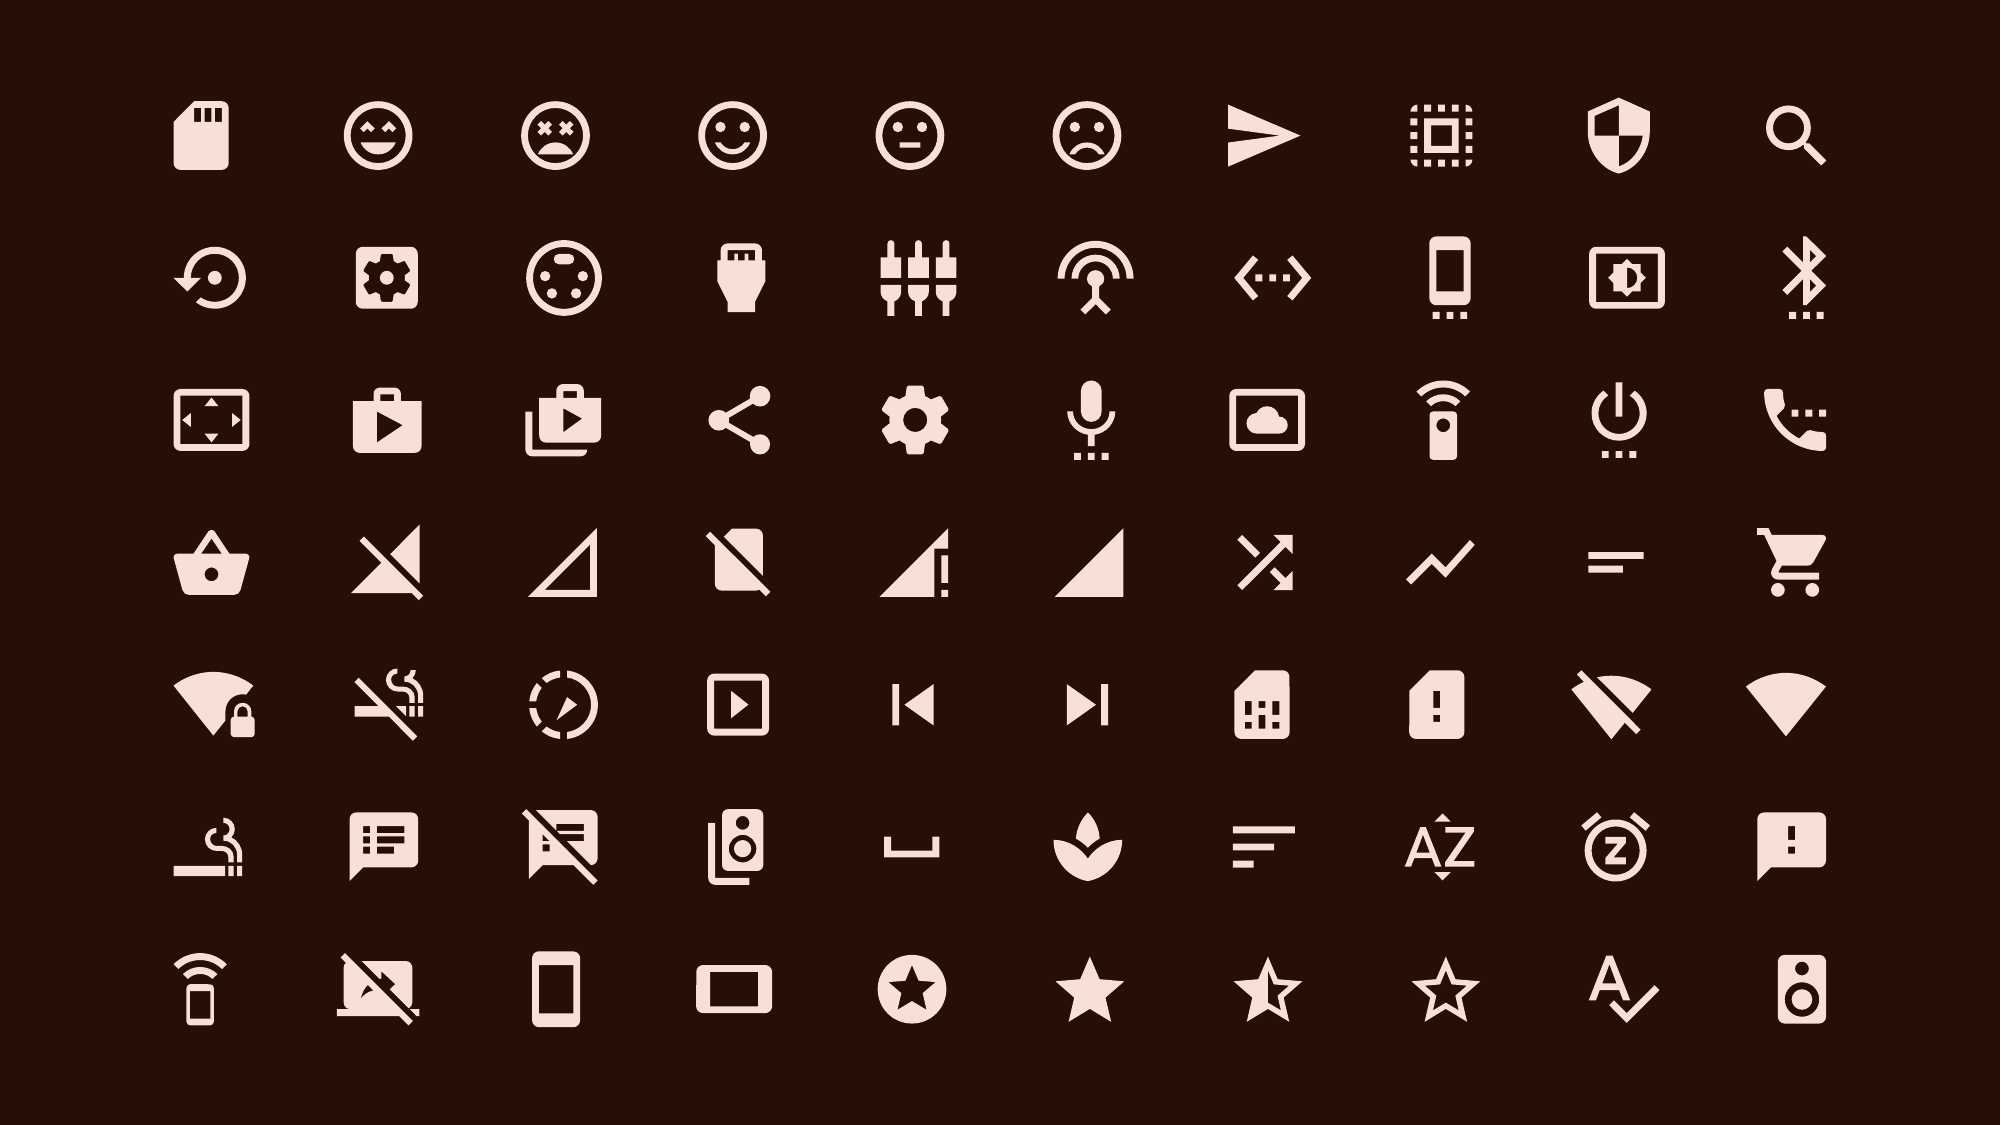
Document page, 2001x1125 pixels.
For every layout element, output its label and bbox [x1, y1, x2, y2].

text_box [1429, 236, 1471, 306]
text_box [173, 101, 229, 170]
text_box [1816, 311, 1824, 319]
text_box [1465, 132, 1473, 140]
text_box [1234, 255, 1259, 301]
text_box [1287, 255, 1312, 301]
text_box [1410, 118, 1418, 126]
text_box [1446, 311, 1454, 319]
text_box [521, 101, 590, 170]
text_box [541, 670, 561, 683]
text_box [173, 388, 250, 451]
text_box [1588, 565, 1623, 573]
text_box [1597, 675, 1652, 713]
text_box [904, 684, 934, 726]
text_box [1782, 236, 1827, 306]
text_box [908, 284, 929, 316]
text_box [1052, 101, 1122, 170]
text_box [881, 385, 949, 455]
text_box [182, 966, 218, 979]
text_box [230, 702, 255, 738]
text_box [354, 677, 418, 741]
text_box [1432, 311, 1440, 319]
text_box [404, 670, 424, 703]
text_box [1404, 827, 1442, 867]
text_box [875, 101, 945, 170]
text_box [173, 529, 250, 595]
text_box [908, 240, 929, 278]
text_box [1283, 274, 1290, 282]
text_box [1101, 684, 1109, 726]
text_box [237, 865, 243, 877]
text_box [343, 101, 413, 170]
text_box [1066, 684, 1097, 726]
text_box [1424, 104, 1432, 112]
text_box [1601, 451, 1609, 458]
text_box [173, 865, 226, 877]
text_box [1465, 159, 1473, 167]
text_box [1434, 872, 1451, 881]
text_box [355, 246, 418, 309]
text_box [1406, 540, 1475, 585]
text_box [173, 953, 227, 970]
text_box [1451, 159, 1459, 167]
text_box [1424, 118, 1459, 153]
text_box [1269, 274, 1277, 282]
text_box [1087, 452, 1095, 460]
text_box [1745, 672, 1826, 737]
text_box [1416, 380, 1471, 397]
text_box [1080, 380, 1102, 422]
text_box [717, 243, 766, 313]
text_box [223, 817, 243, 863]
text_box [1410, 159, 1418, 167]
text_box [707, 673, 770, 736]
text_box [705, 531, 771, 597]
text_box [1805, 582, 1820, 597]
text_box [532, 951, 581, 1028]
text_box [1615, 451, 1623, 458]
text_box [1766, 105, 1827, 166]
text_box [173, 671, 254, 736]
text_box [336, 953, 413, 1026]
text_box [1438, 159, 1445, 167]
text_box [1237, 534, 1293, 591]
text_box [1409, 670, 1465, 739]
text_box [880, 240, 902, 278]
text_box [567, 670, 598, 739]
text_box [1460, 311, 1468, 319]
text_box [1411, 956, 1481, 1022]
text_box [1053, 839, 1123, 882]
text_box [1764, 388, 1827, 451]
text_box [1434, 813, 1451, 822]
text_box [541, 726, 561, 739]
text_box [1588, 955, 1631, 1001]
text_box [1055, 956, 1125, 1022]
text_box [1426, 394, 1461, 407]
text_box [1629, 451, 1637, 458]
text_box [1584, 819, 1647, 882]
text_box [698, 101, 767, 170]
text_box [1451, 104, 1459, 112]
text_box [1232, 860, 1254, 868]
text_box [1789, 311, 1797, 319]
text_box [186, 984, 214, 1026]
text_box [526, 240, 602, 316]
text_box [521, 809, 598, 885]
text_box [1609, 985, 1660, 1023]
text_box [1228, 104, 1301, 167]
text_box [1054, 528, 1124, 597]
text_box [529, 682, 542, 702]
text_box [352, 387, 422, 453]
text_box [722, 809, 764, 871]
text_box [1232, 843, 1275, 851]
text_box [708, 385, 771, 455]
text_box [1232, 826, 1295, 834]
text_box [1591, 390, 1647, 441]
text_box [1777, 954, 1827, 1024]
text_box [1589, 246, 1665, 309]
text_box [1438, 104, 1445, 112]
text_box [935, 240, 957, 278]
text_box [1424, 159, 1432, 167]
text_box [418, 706, 424, 717]
text_box [1057, 240, 1134, 279]
text_box [1615, 382, 1623, 417]
text_box [1757, 528, 1827, 580]
text_box [1465, 118, 1473, 126]
text_box [1581, 812, 1602, 831]
text_box [204, 827, 234, 863]
text_box [1101, 452, 1109, 460]
text_box [1757, 812, 1827, 882]
text_box [723, 528, 763, 576]
text_box [1429, 411, 1458, 460]
text_box [361, 961, 420, 1017]
text_box [1410, 145, 1418, 153]
text_box [1233, 956, 1303, 1022]
text_box [935, 284, 957, 316]
text_box [349, 812, 419, 882]
text_box [173, 246, 246, 309]
text_box [1771, 582, 1785, 597]
text_box [228, 865, 234, 877]
text_box [1465, 104, 1473, 112]
text_box [1803, 311, 1810, 319]
text_box [390, 524, 420, 584]
text_box [1465, 145, 1473, 153]
text_box [539, 384, 602, 443]
text_box [1445, 827, 1475, 867]
text_box [1410, 132, 1418, 140]
text_box [529, 708, 542, 727]
text_box [1587, 97, 1650, 174]
text_box [879, 528, 949, 597]
text_box [1234, 670, 1290, 739]
text_box [528, 528, 597, 597]
text_box [350, 536, 424, 601]
text_box [1229, 388, 1306, 451]
text_box [708, 822, 750, 885]
text_box [525, 411, 588, 457]
text_box [1075, 812, 1100, 848]
text_box [556, 697, 578, 721]
text_box [1255, 274, 1263, 282]
text_box [884, 836, 940, 858]
text_box [877, 954, 947, 1024]
text_box [1080, 270, 1111, 315]
text_box [1629, 812, 1651, 831]
text_box [696, 965, 773, 1014]
text_box [1588, 552, 1644, 559]
text_box [385, 668, 415, 703]
text_box [1571, 670, 1641, 740]
text_box [892, 684, 900, 726]
text_box [880, 284, 902, 316]
text_box [1074, 452, 1081, 460]
text_box [1067, 411, 1116, 447]
text_box [1410, 104, 1418, 112]
